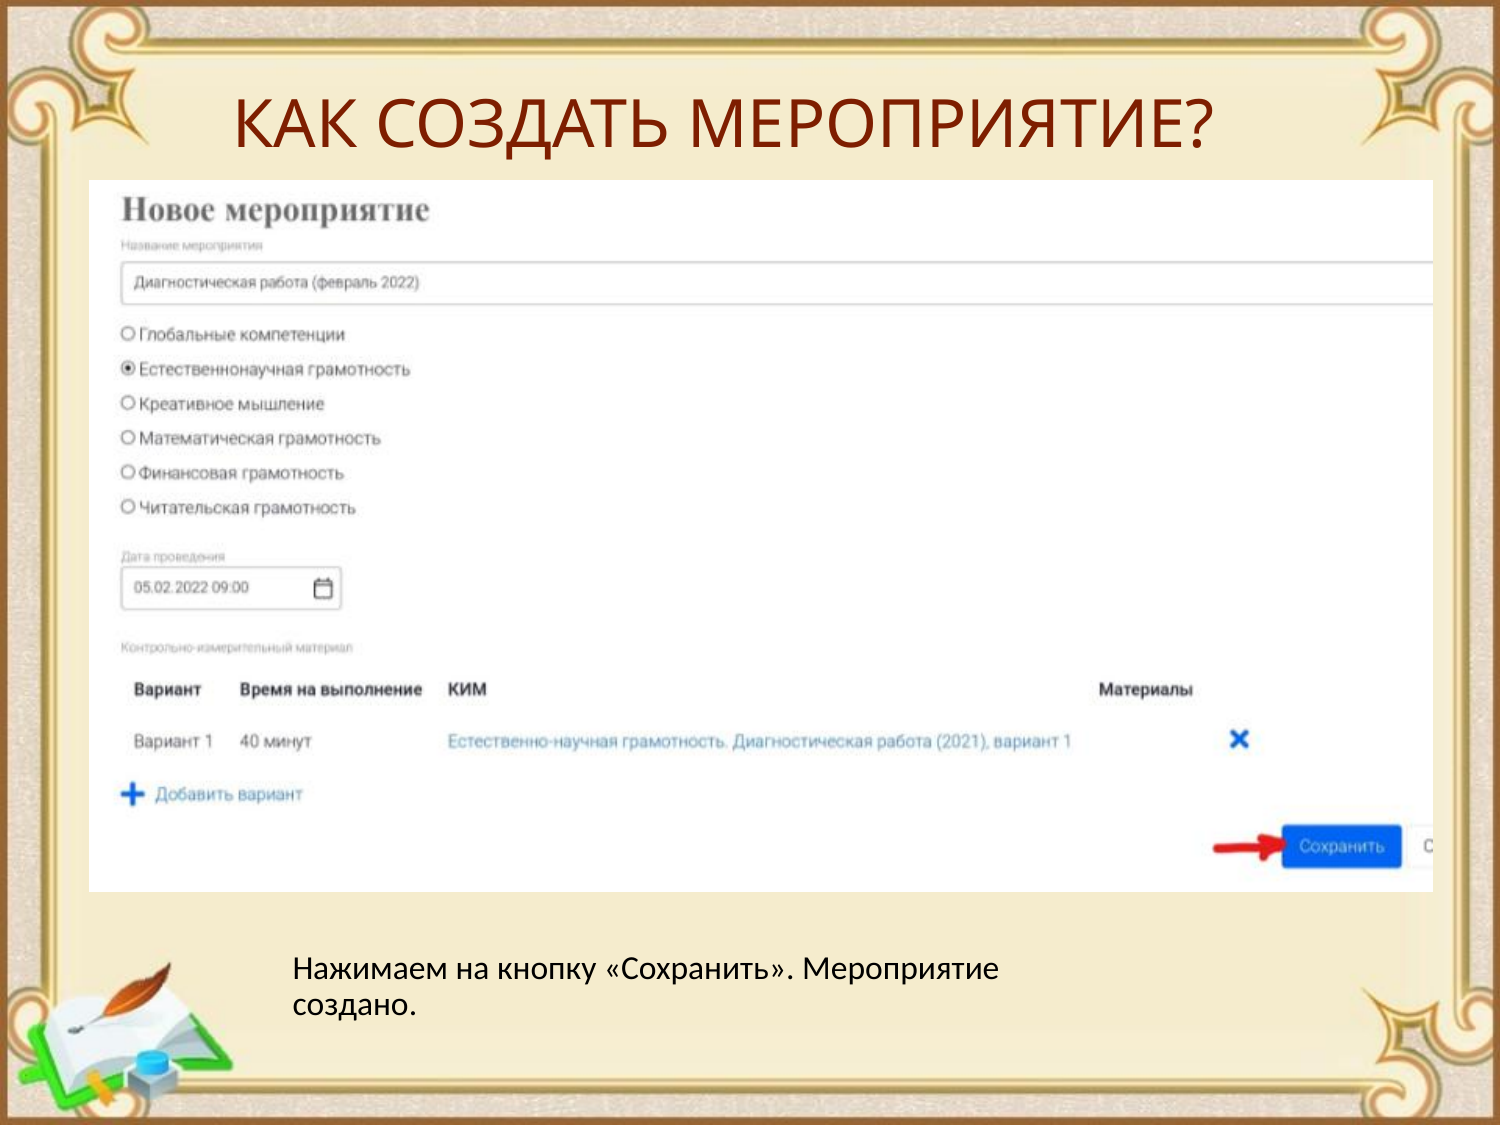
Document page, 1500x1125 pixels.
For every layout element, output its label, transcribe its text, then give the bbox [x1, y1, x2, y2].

picture [0, 0, 1500, 1125]
list Нажимаем на кнопку «Сохранить». Мероприятие создано. [277, 943, 1145, 1031]
title КАК СОЗДАТЬ МЕРОПРИЯТИЕ? [103, 75, 1345, 169]
